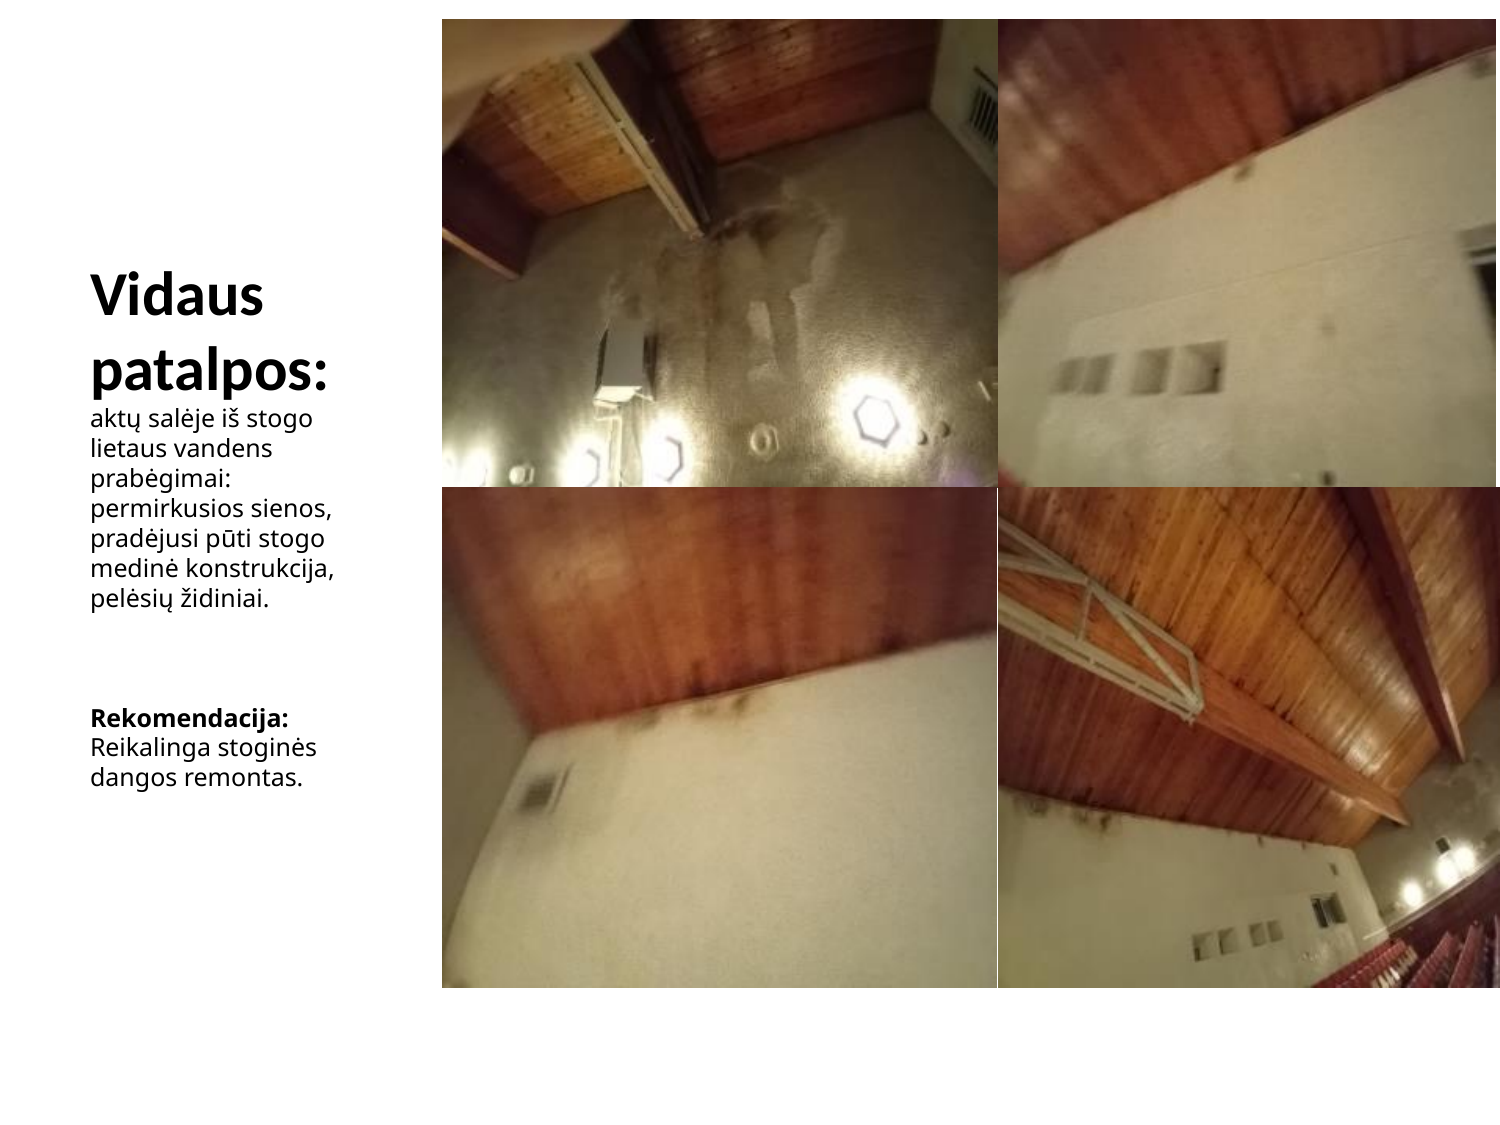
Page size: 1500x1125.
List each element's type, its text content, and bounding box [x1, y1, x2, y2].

picture [442, 18, 1500, 988]
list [1000, 18, 1496, 485]
title Vidaus patalpos: aktų salėje iš stogo lietaus vandens prabėgimai: permirkusios sienos, pradėjusi pūti stogo medinė konstrukcija, pelėsių židiniai. Rekomendacija: Reikalinga stoginės dangos remontas. [75, 45, 396, 1000]
